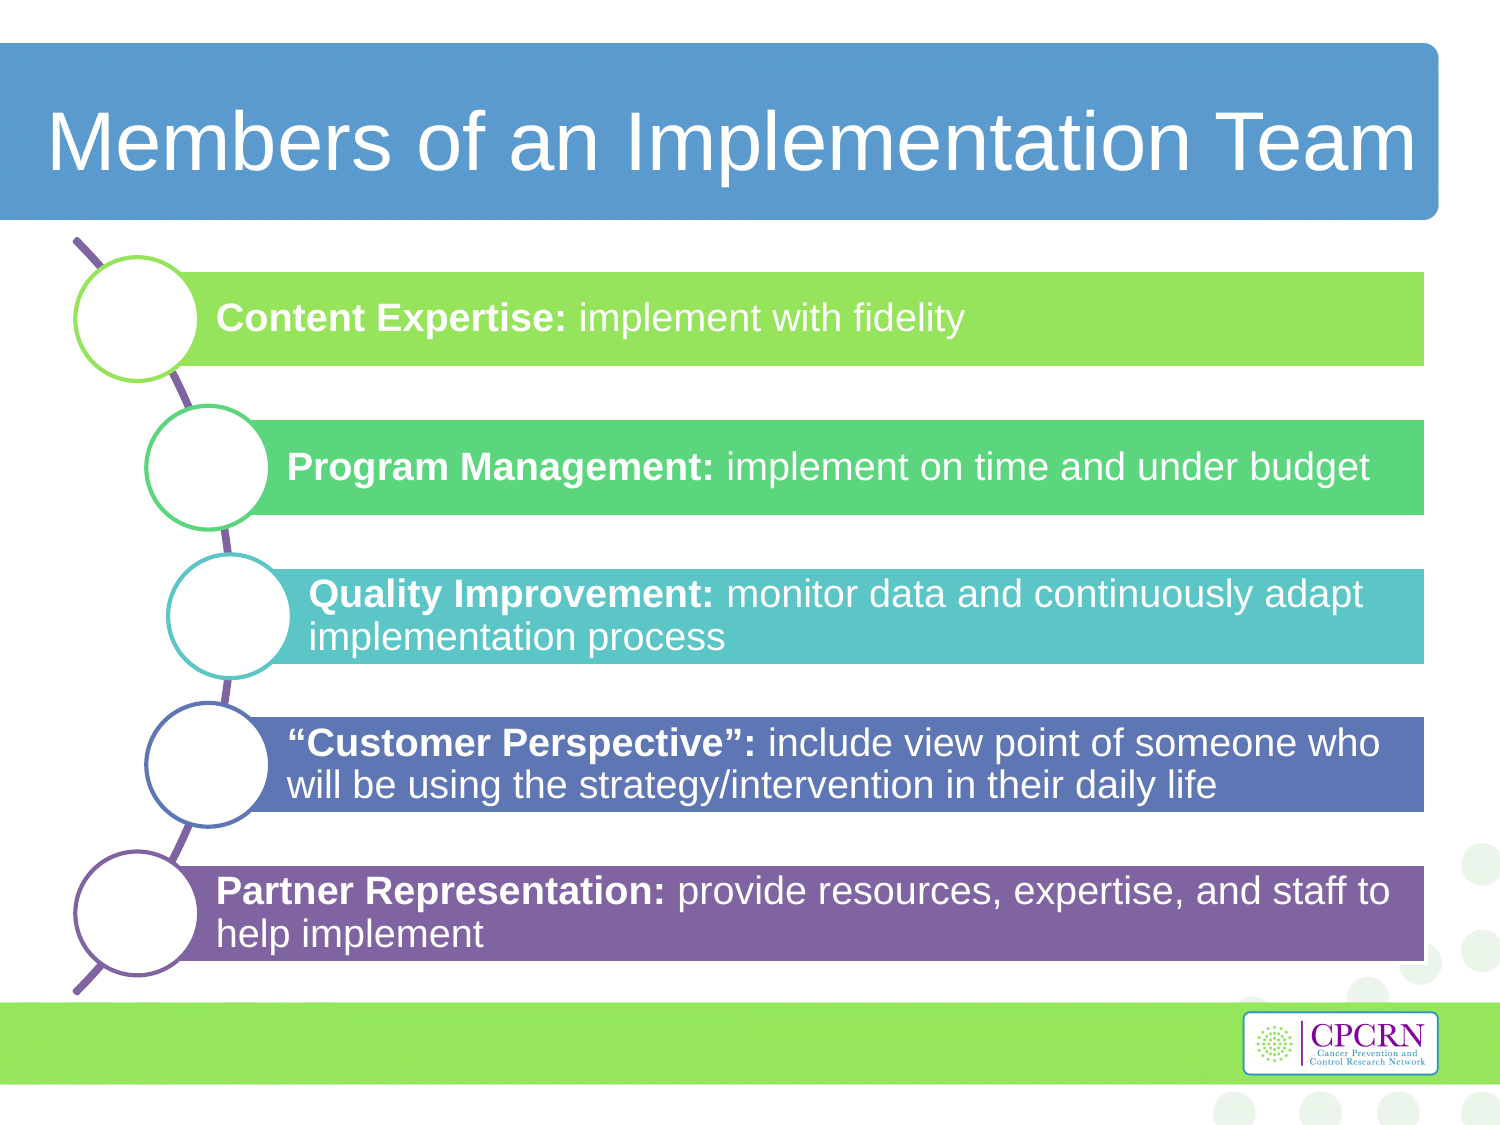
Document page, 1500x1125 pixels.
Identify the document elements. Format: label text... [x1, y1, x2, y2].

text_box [62, 219, 1438, 1013]
title Members of an Implementation Team [31, 43, 1469, 231]
picture [0, 0, 1500, 1125]
